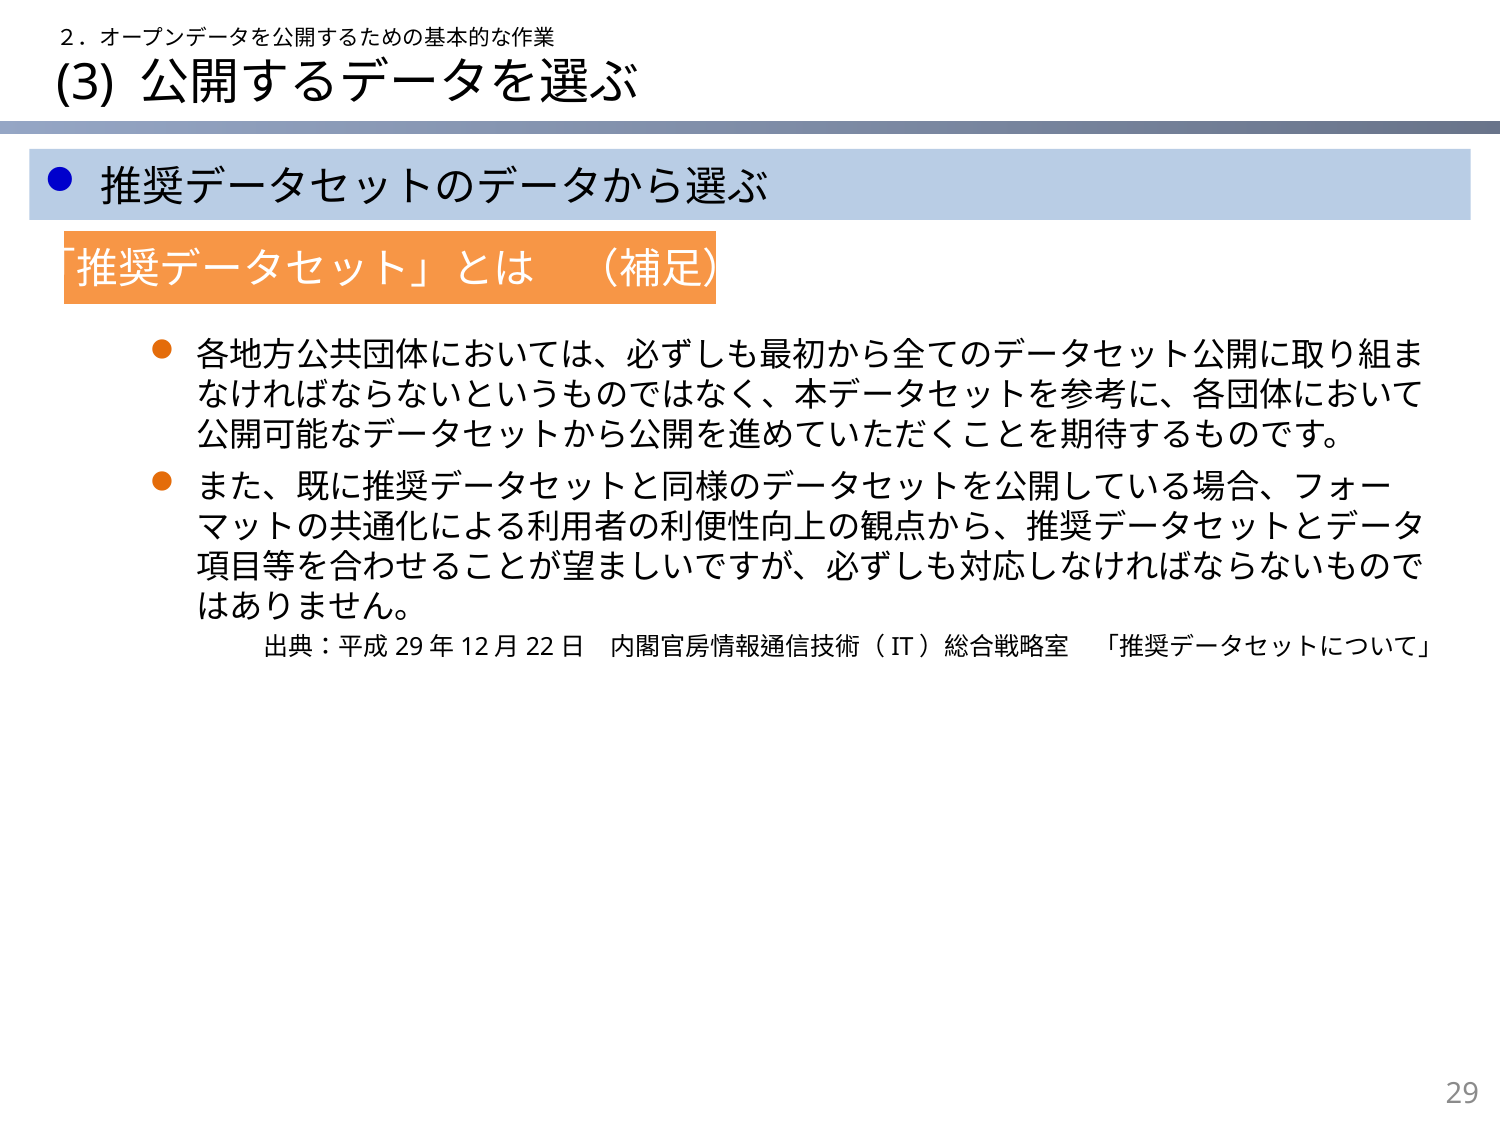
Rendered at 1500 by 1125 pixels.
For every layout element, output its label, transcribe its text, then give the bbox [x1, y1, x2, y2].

text_box ２．オープンデータを公開するための基本的な作業 [41, 19, 1471, 58]
text_box 出典：平成29年12月22日 内閣官房情報通信技術（IT）総合戦略室 「推奨データセットについて」 [171, 621, 1459, 669]
title (3) 公開するデータを選ぶ [41, 58, 1459, 119]
text_box 推奨データセットのデータから選ぶ [28, 148, 1472, 221]
text_box 各地方公共団体においては、必ずしも最初から全てのデータセット公開に取り組まなければならないというものではなく、本データセットを参考に、各団体において公開可能なデータセットから公開を進めていただくことを期待するものです。 また、既に推奨データセットと同様のデータセットを公開している場合、フォーマットの共通化による利用者の利便性向上の観点から、推奨データセットとデータ項目等を合わせることが望ましいですが、必ずしも対応しなければならないものではありません。 [135, 325, 1460, 623]
slide_number 28 [1411, 1070, 1495, 1118]
text_box 「推奨データセット」とは （補足） [64, 231, 716, 304]
